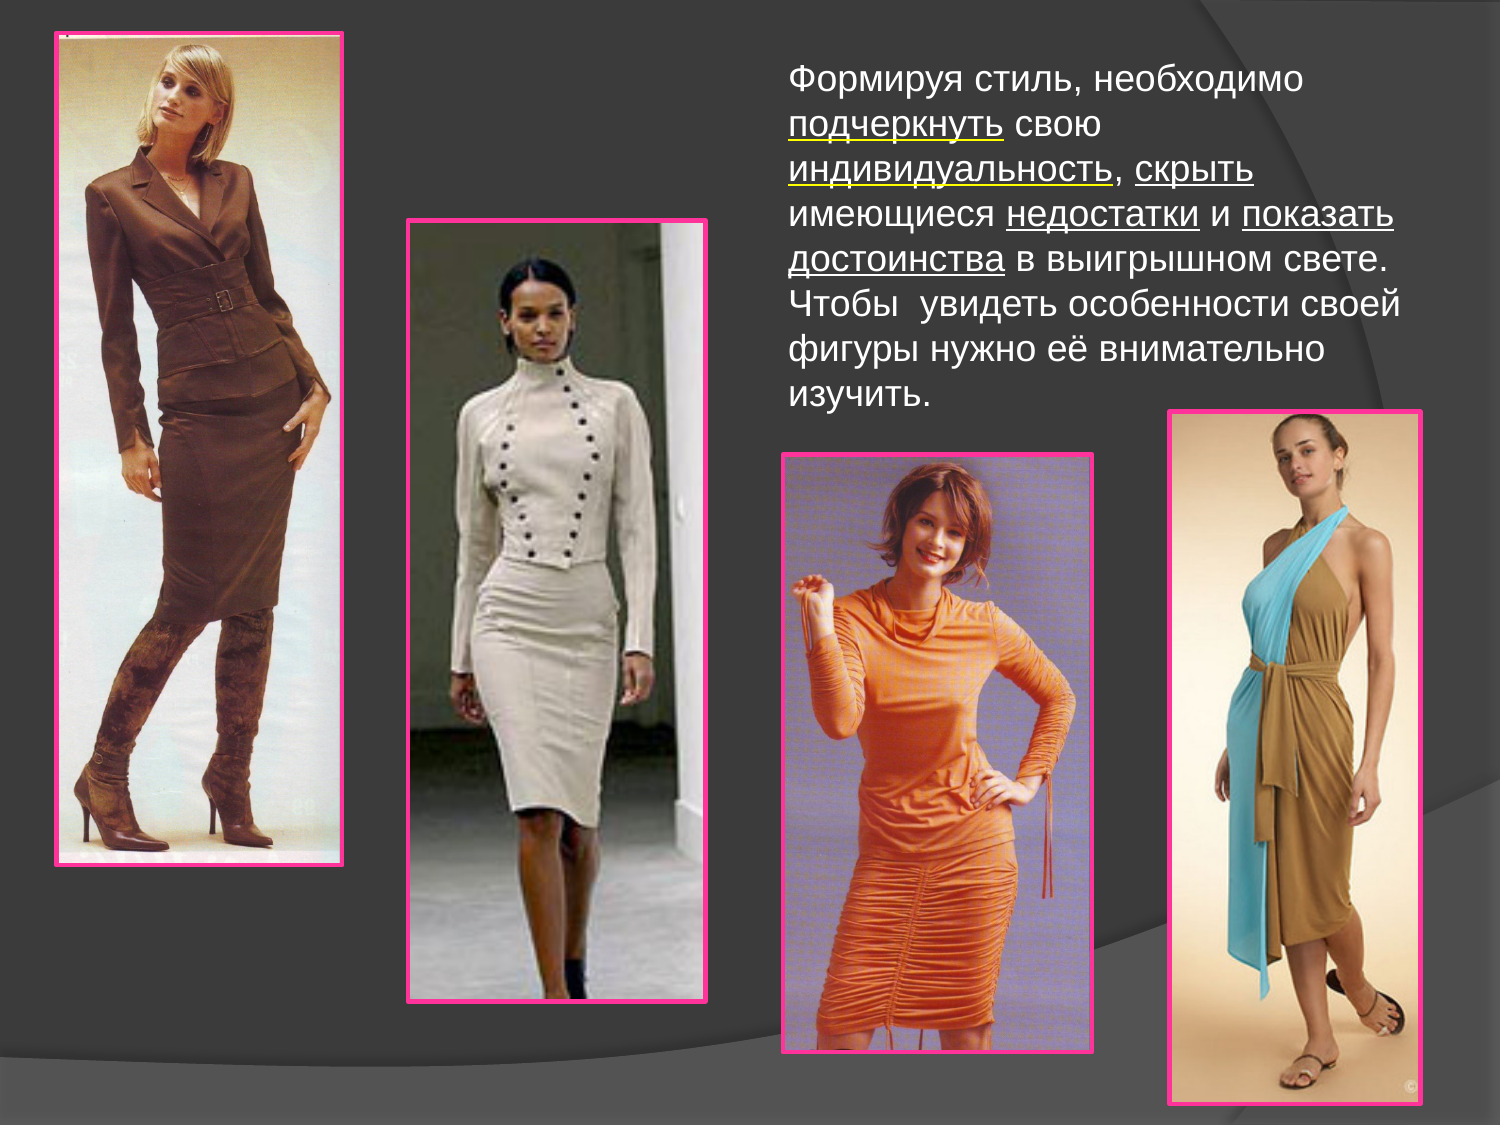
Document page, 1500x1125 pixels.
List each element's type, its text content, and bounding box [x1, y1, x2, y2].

picture [58, 34, 341, 864]
picture [1171, 413, 1419, 1102]
text_box Формируя стиль, необходимо подчеркнуть свою индивидуальность, скрыть имеющиеся недостатки и показать достоинства в выигрышном свете. Чтобы увидеть особенности своей фигуры нужно её внимательно изучить. [773, 46, 1442, 422]
picture [784, 456, 1091, 1050]
picture [409, 222, 704, 1000]
